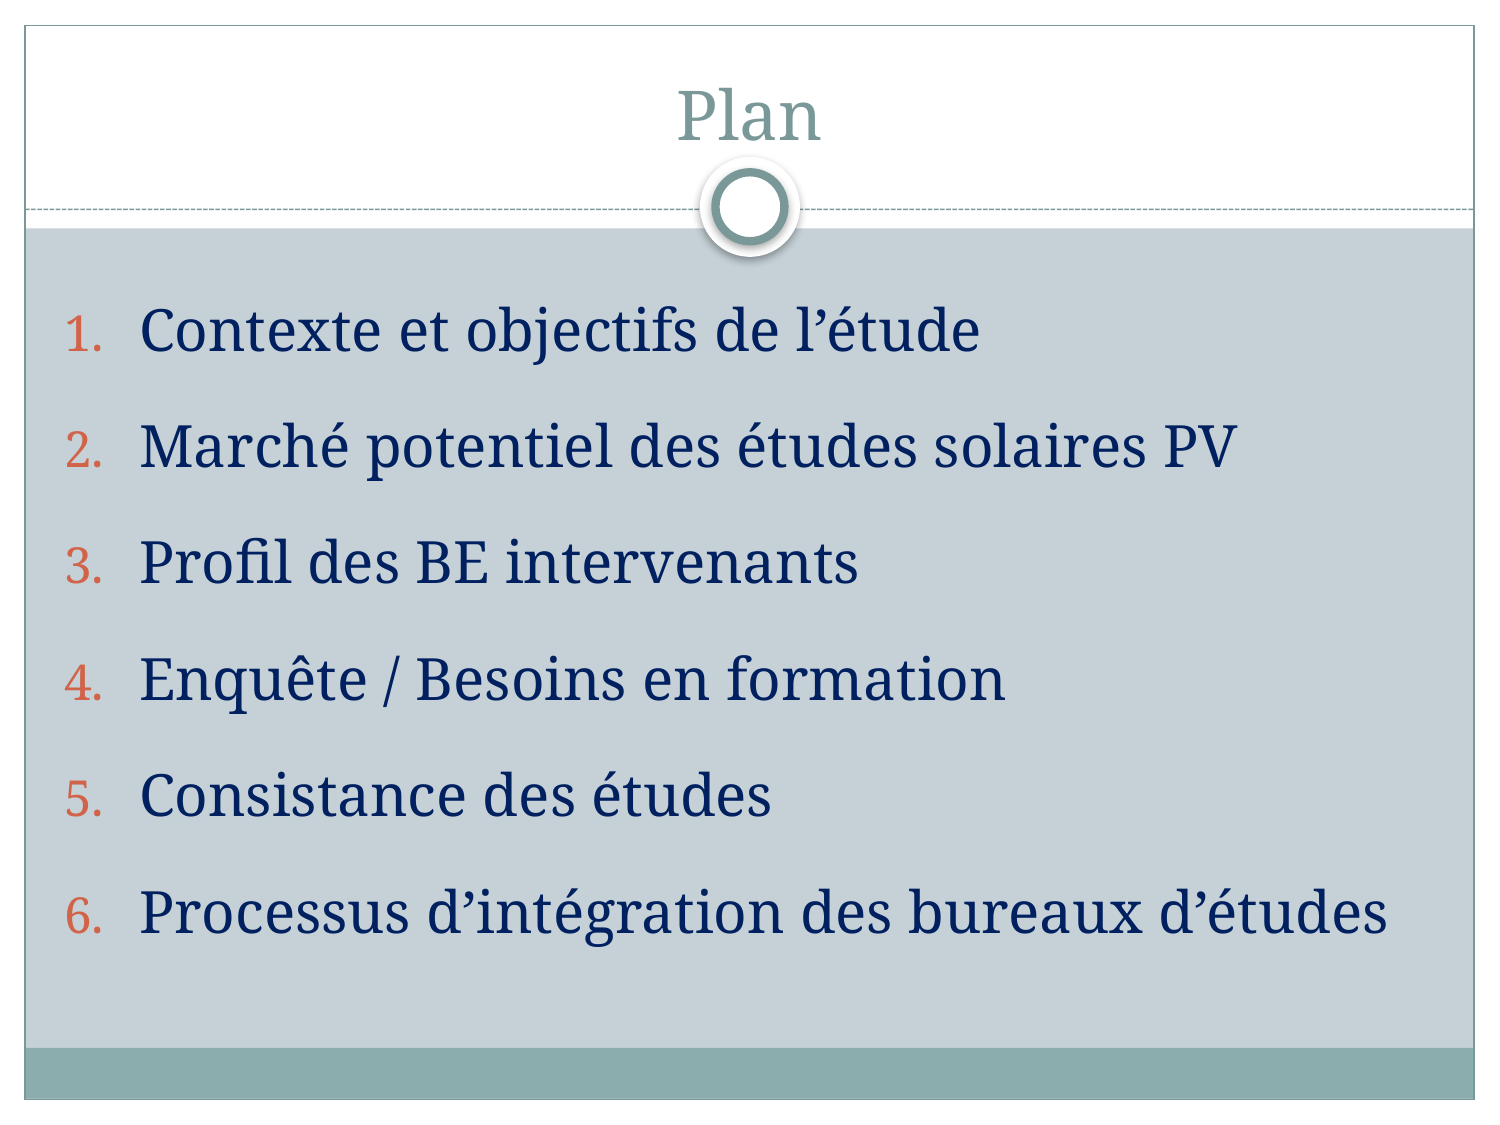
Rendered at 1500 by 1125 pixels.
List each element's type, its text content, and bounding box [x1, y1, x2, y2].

list Contexte et objectifs de l’étude Marché potentiel des études solaires PV Profil des BE intervenants Enquête / Besoins en formation Consistance des études Processus d’intégration des bureaux d’études [49, 250, 1445, 1001]
title Plan [49, 37, 1450, 162]
